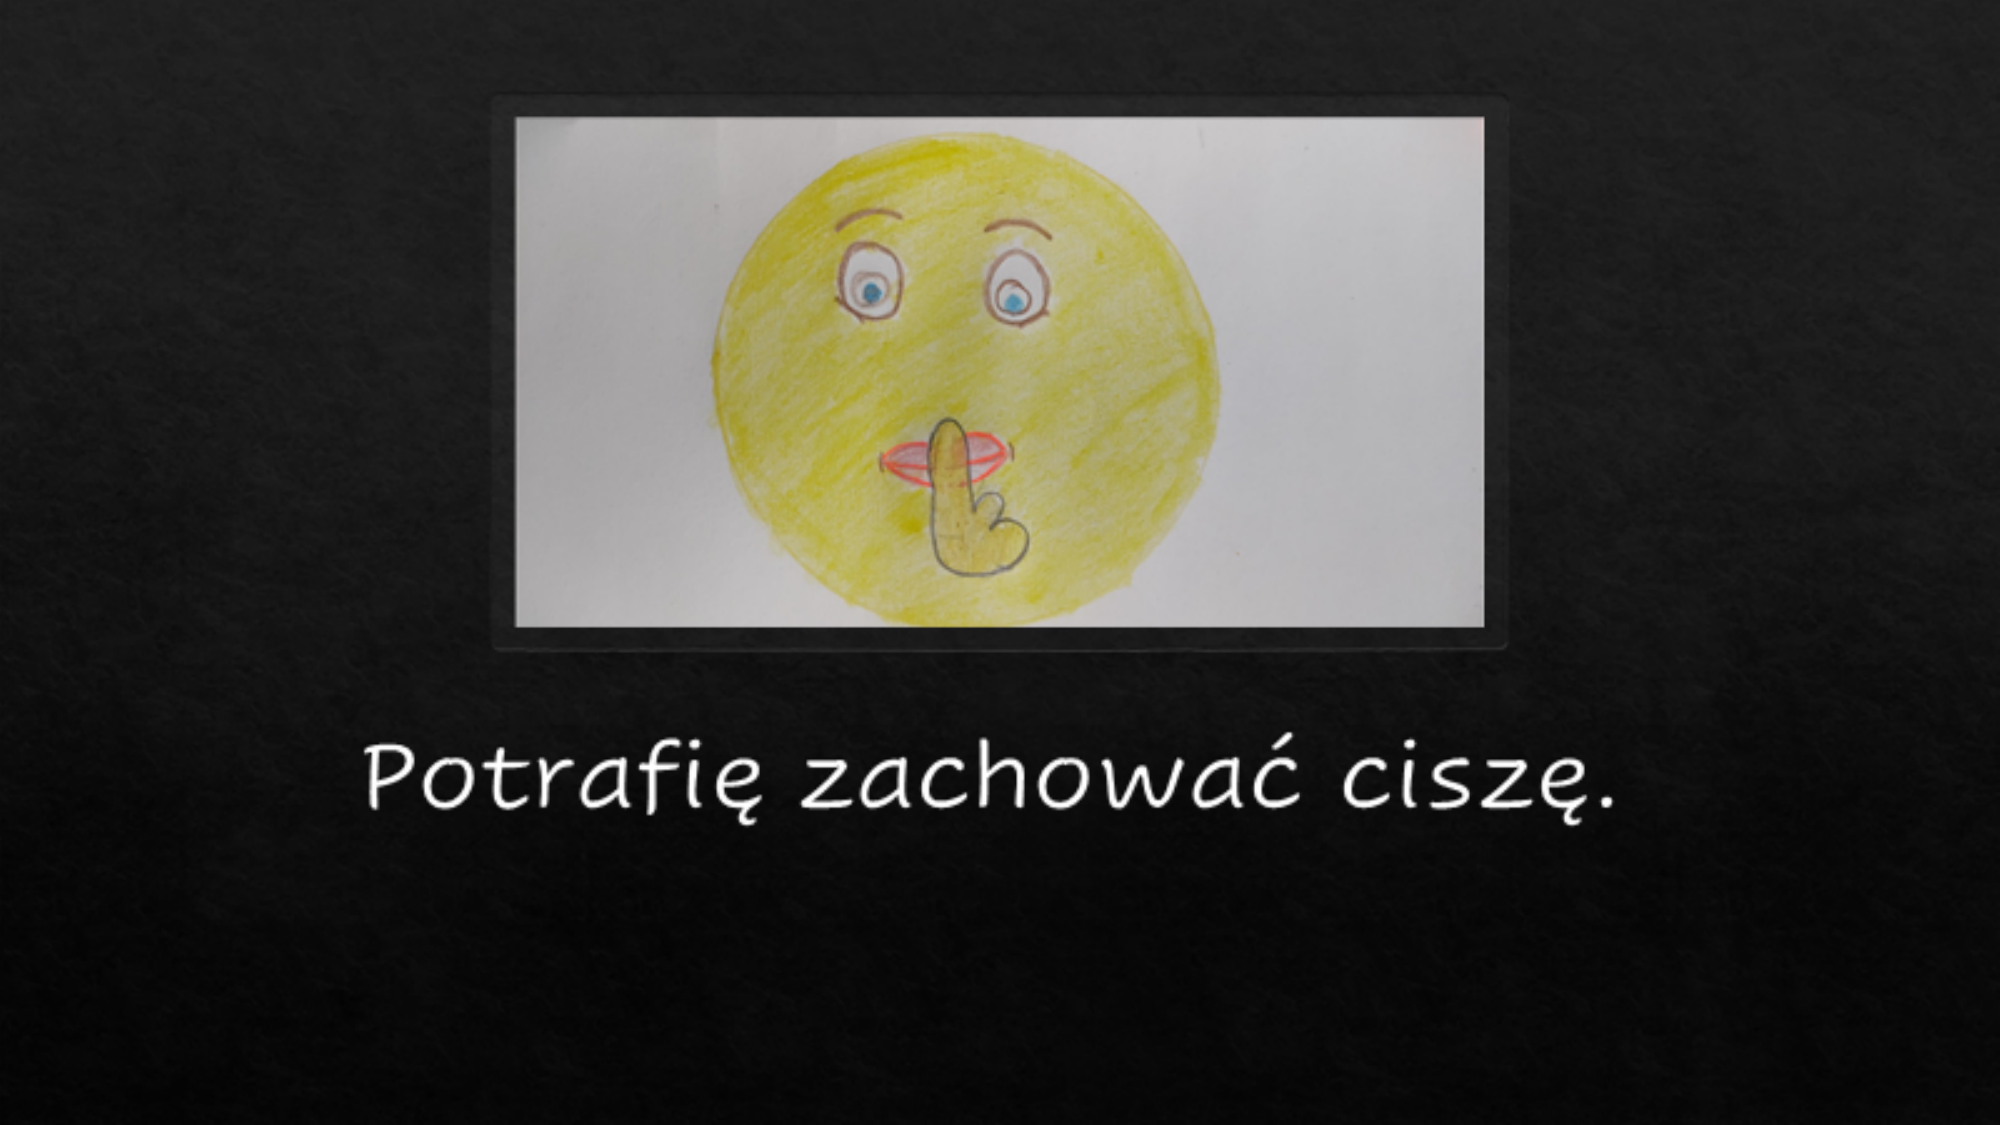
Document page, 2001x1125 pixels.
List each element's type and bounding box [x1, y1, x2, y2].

list [0, 0, 2000, 1125]
